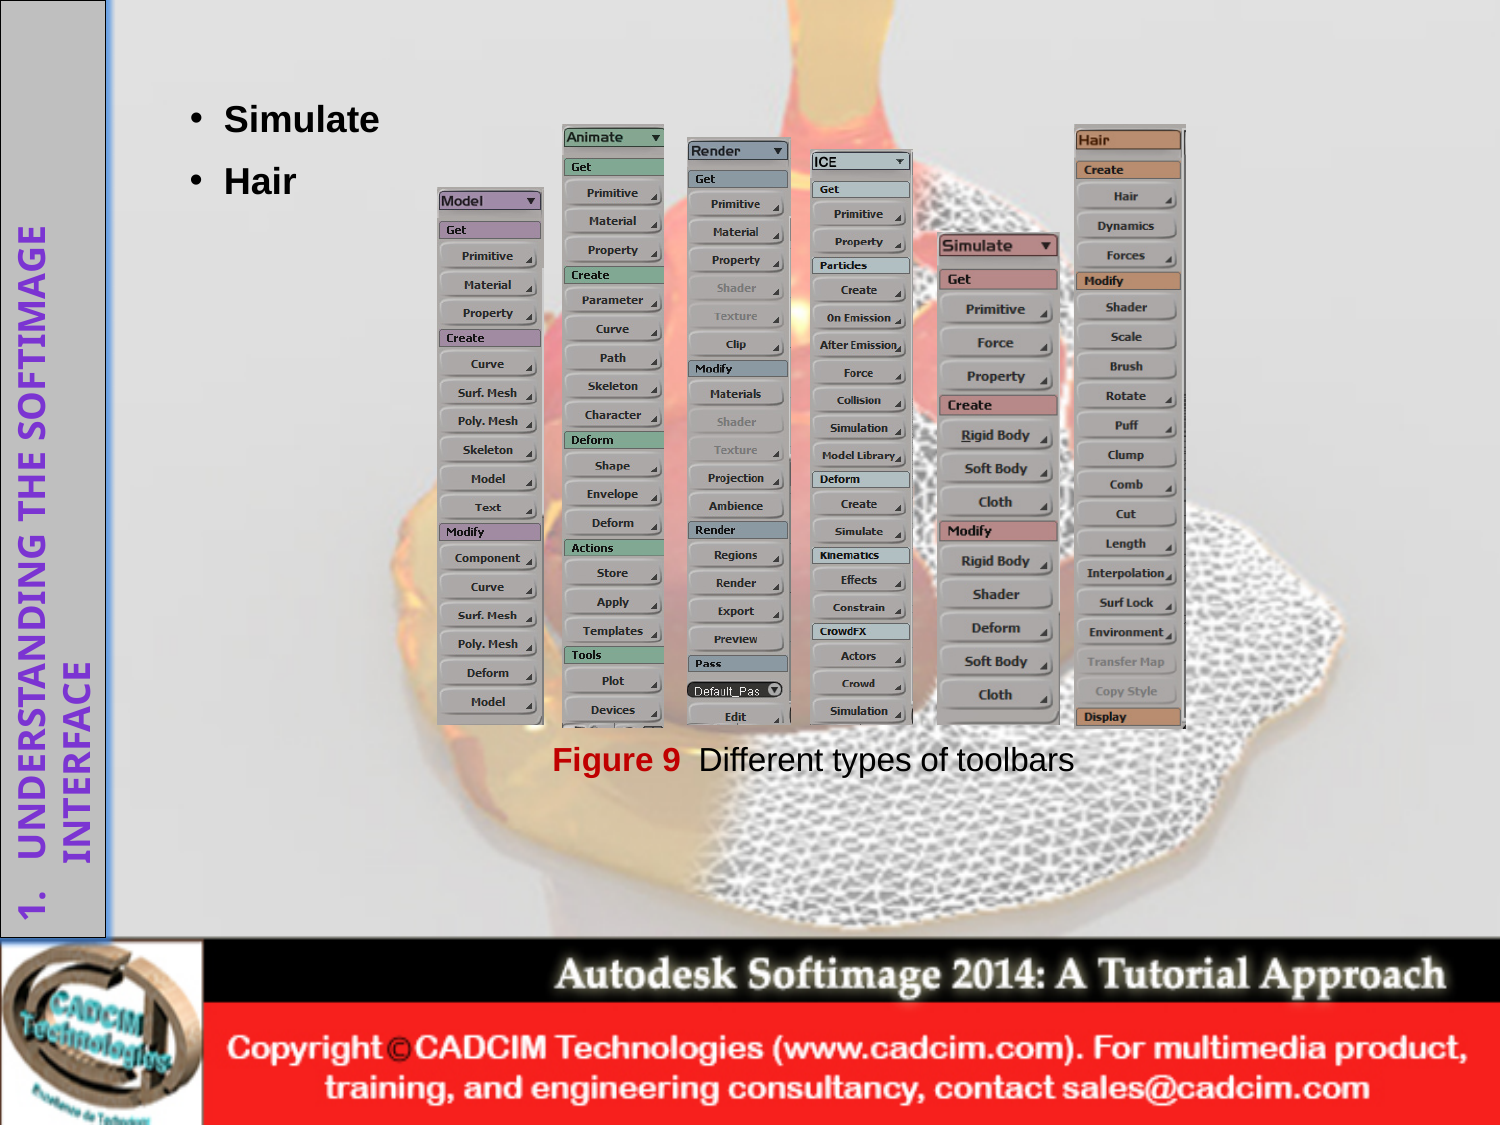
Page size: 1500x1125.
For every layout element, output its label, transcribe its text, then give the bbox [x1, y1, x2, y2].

text_box Hair [174, 149, 325, 210]
picture [0, 0, 1500, 1125]
text_box Figure 9 Different types of toolbars [537, 726, 1138, 787]
text_box Simulate [174, 87, 425, 148]
